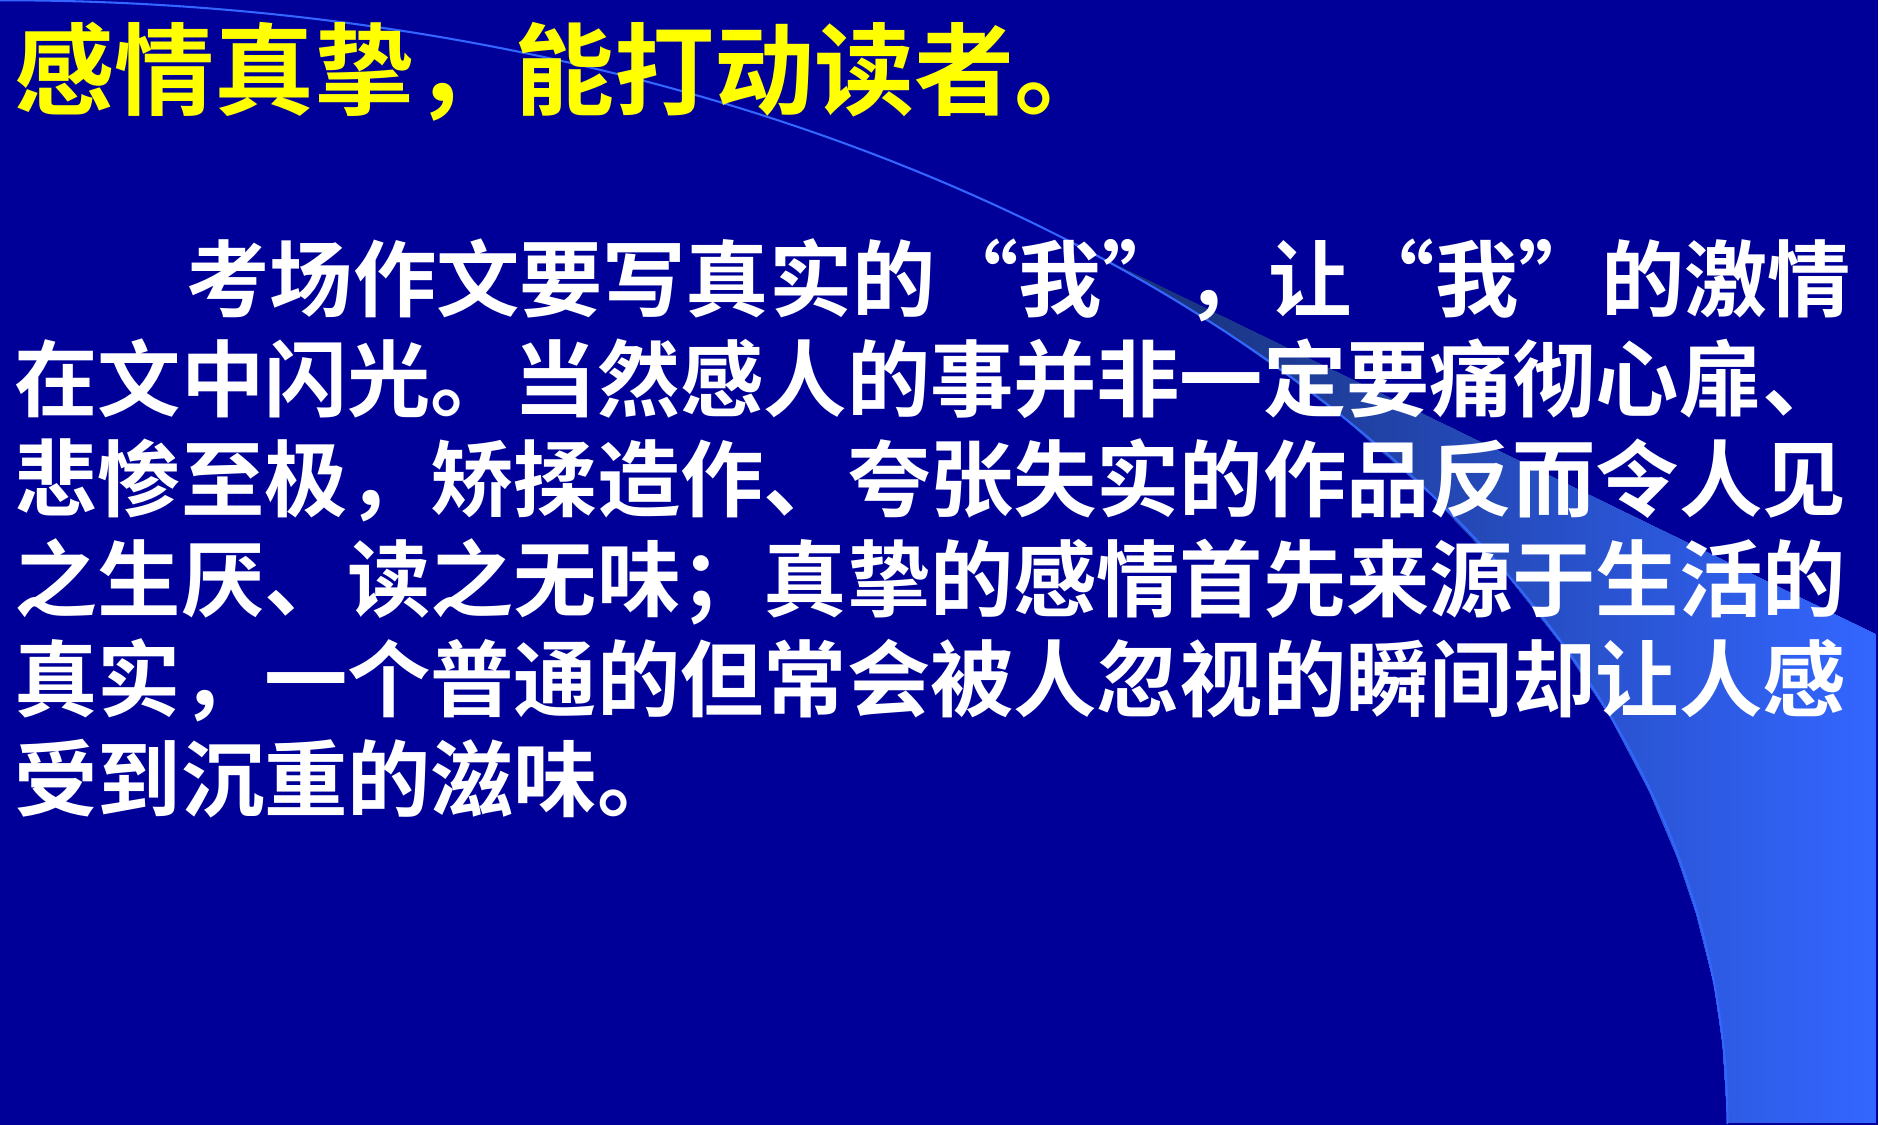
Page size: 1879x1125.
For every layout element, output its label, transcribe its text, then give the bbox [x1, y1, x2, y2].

text_box 感情真挚，能打动读者。 考场作文要写真实的“我”，让“我”的激情在文中闪光。当然感人的事并非一定要痛彻心扉、悲惨至极，矫揉造作、夸张失实的作品反而令人见之生厌、读之无味；真挚的感情首先来源于生活的真实，一个普通的但常会被人忽视的瞬间却让人感受到沉重的滋味。 [0, 0, 1879, 835]
